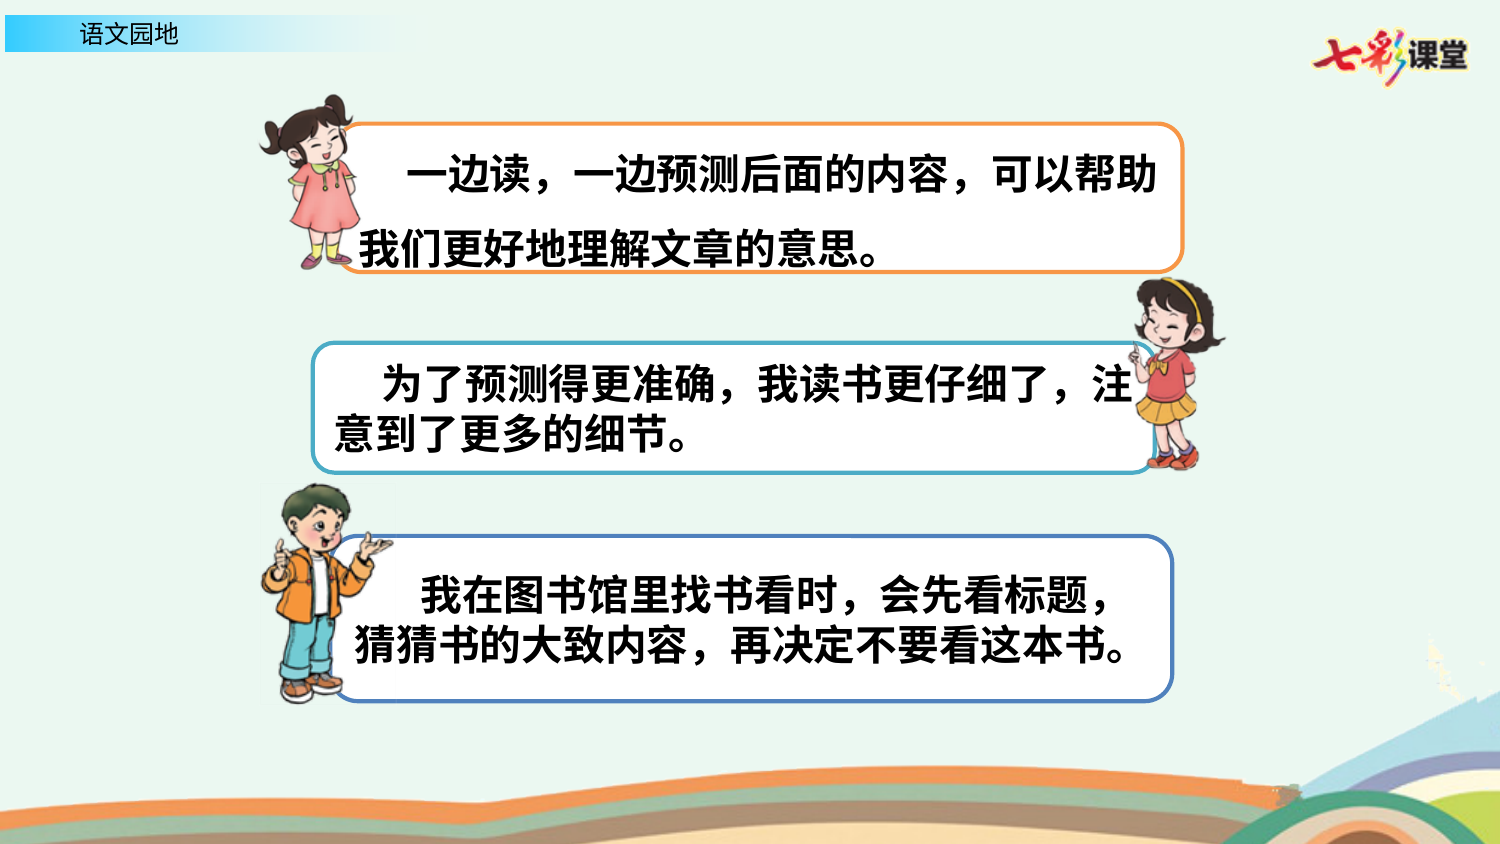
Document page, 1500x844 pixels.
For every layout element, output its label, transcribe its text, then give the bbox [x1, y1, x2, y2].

text_box 我在图书馆里找书看时，会先看标题，猜猜书的大致内容，再决定不要看这本书。 [402, 533, 1175, 704]
picture [253, 79, 381, 272]
text_box 一边读，一边预测后面的内容，可以帮助我们更好地理解文章的意思。 [384, 121, 1185, 275]
picture [0, 482, 1500, 844]
text_box 为了预测得更准确，我读书更仔细了，注意到了更多的细节。 [310, 340, 1112, 475]
picture [1116, 275, 1229, 473]
picture [1308, 14, 1477, 95]
